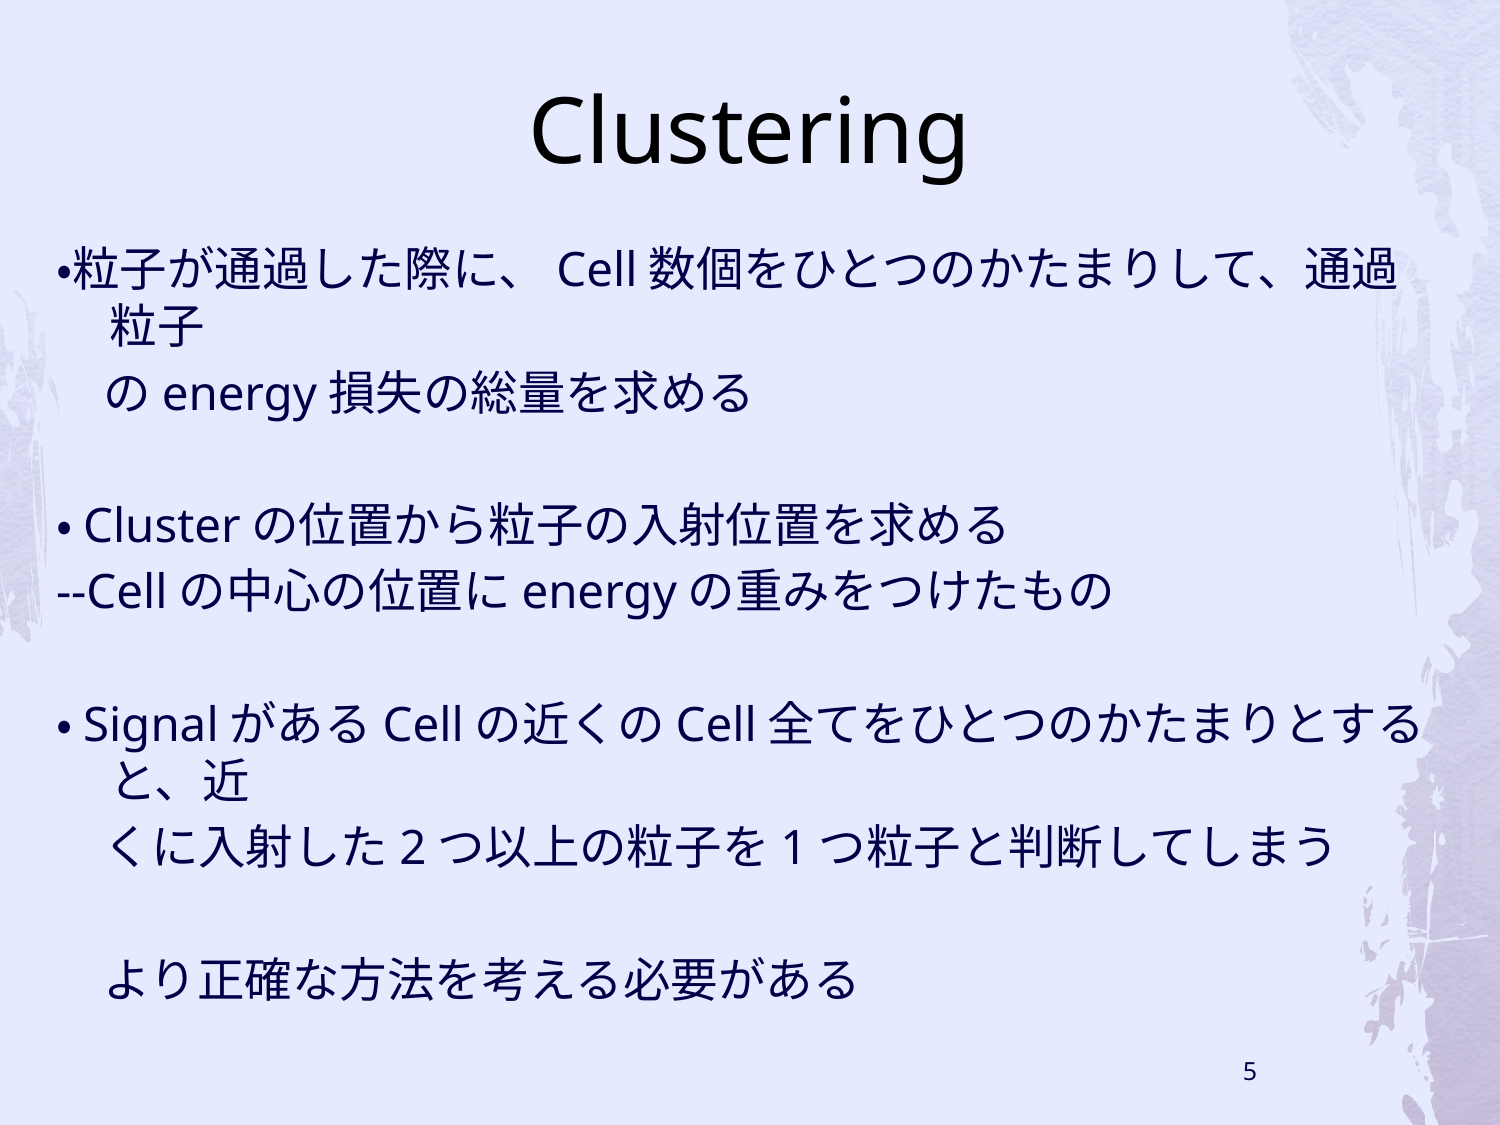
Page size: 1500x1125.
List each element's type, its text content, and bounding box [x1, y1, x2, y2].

slide_number 5 [1074, 1042, 1425, 1103]
title Clustering [75, 56, 1425, 197]
list ・粒子が通過した際に、Cell数個をひとつのかたまりして、通過粒子 のenergy損失の総量を求める ・Clusterの位置から粒子の入射位置を求める --Cellの中心の位置にenergyの重みをつけたもの ・SignalがあるCellの近くのCell全てをひとつのかたまりとすると、近 くに入射した2つ以上の粒子を1つ粒子と判断してしまう より正確な方法を考える必要がある [41, 231, 1459, 1083]
